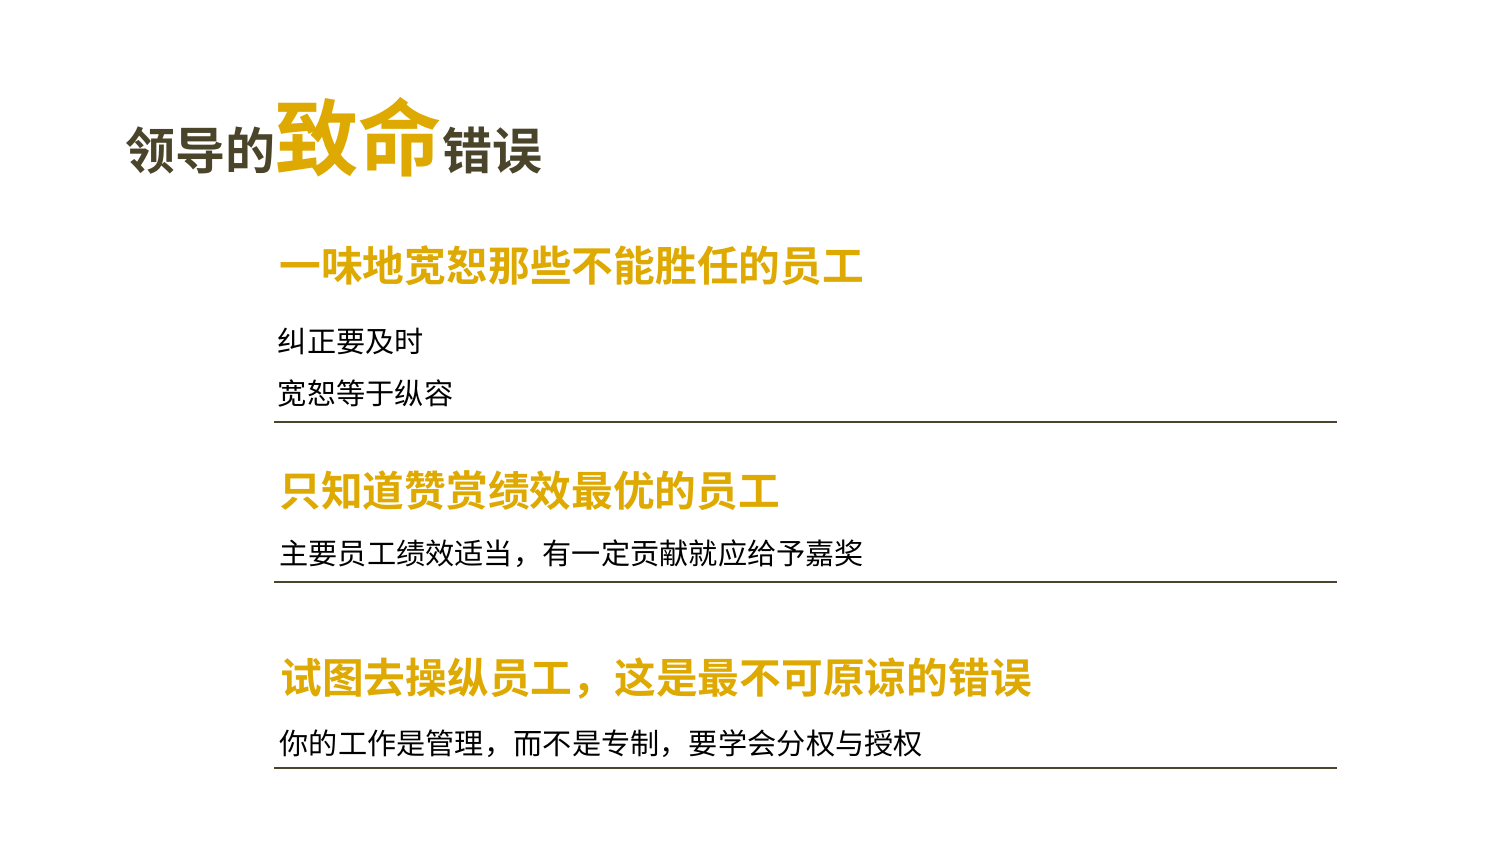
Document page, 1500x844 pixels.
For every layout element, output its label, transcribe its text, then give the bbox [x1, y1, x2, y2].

text_box 试图去操纵员工，这是最不可原谅的错误 [265, 644, 1047, 709]
text_box 你的工作是管理，而不是专制，要学会分权与授权 [264, 700, 939, 768]
text_box 一味地宽恕那些不能胜任的员工 [264, 232, 880, 298]
text_box 主要员工绩效适当，有一定贡献就应给予嘉奖 [264, 510, 880, 579]
text_box 纠正要及时 宽恕等于纵容 [263, 298, 469, 418]
text_box 只知道赞赏绩效最优的员工 [264, 457, 796, 510]
text_box 领导的致命错误 [111, 78, 656, 194]
